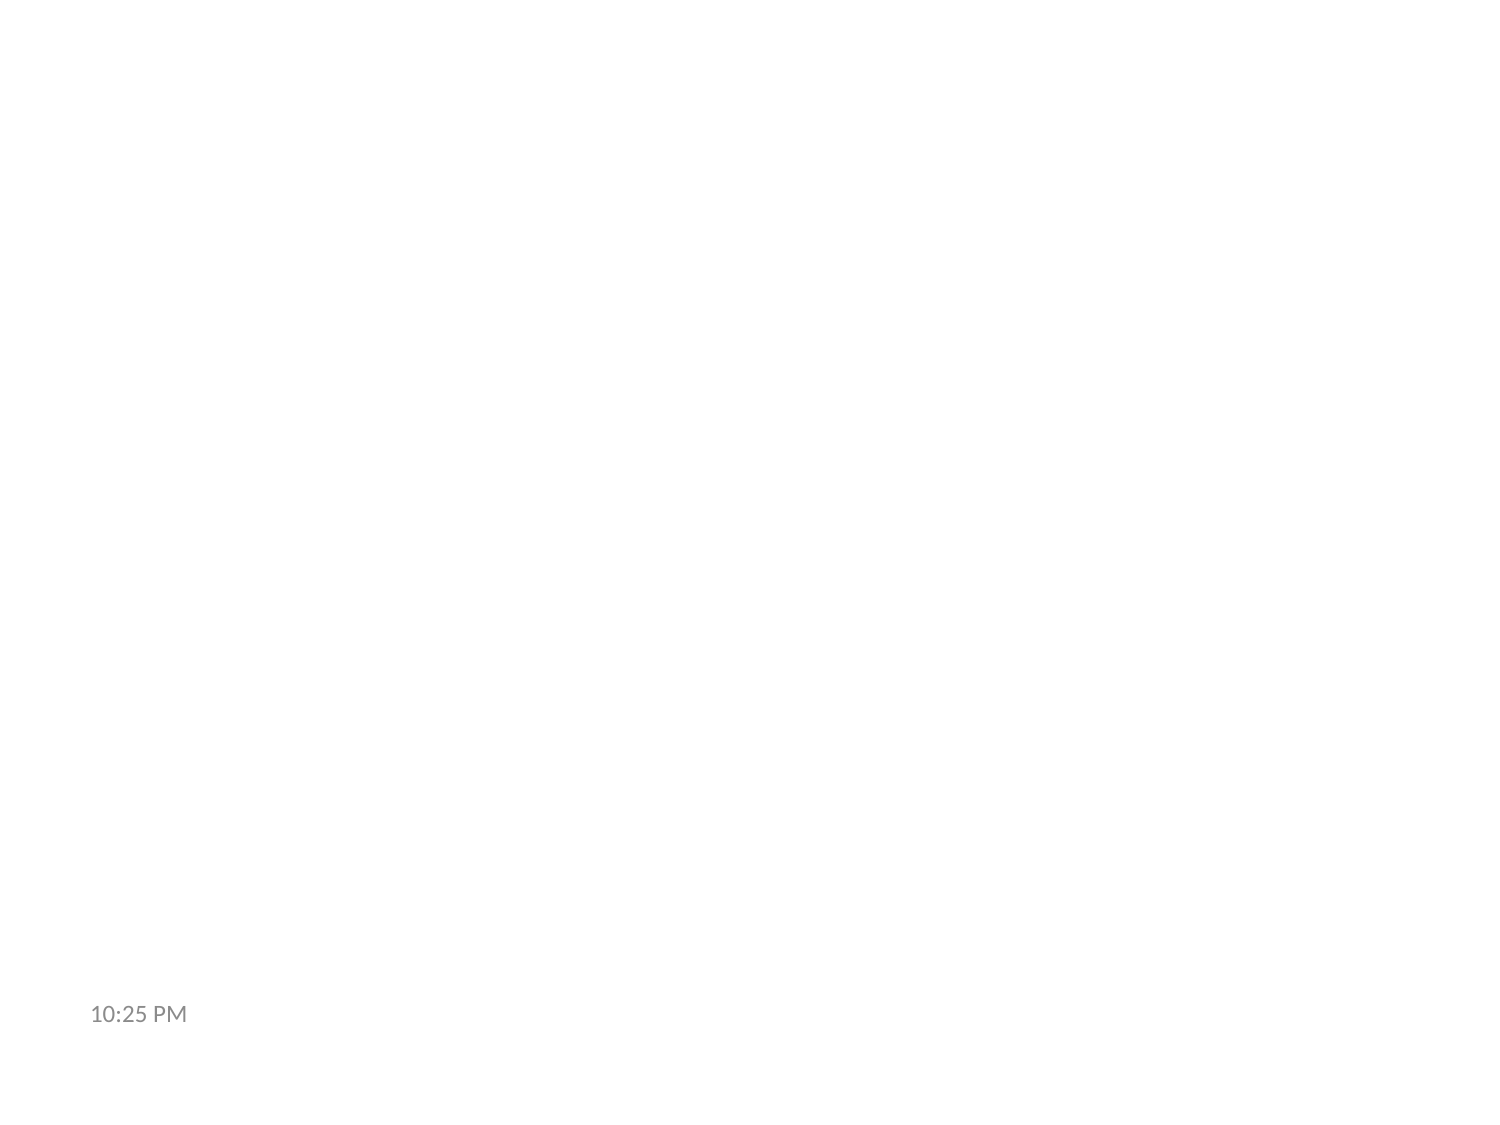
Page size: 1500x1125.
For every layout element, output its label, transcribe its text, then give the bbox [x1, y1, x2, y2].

text_box 3:35 PM [75, 982, 425, 1043]
